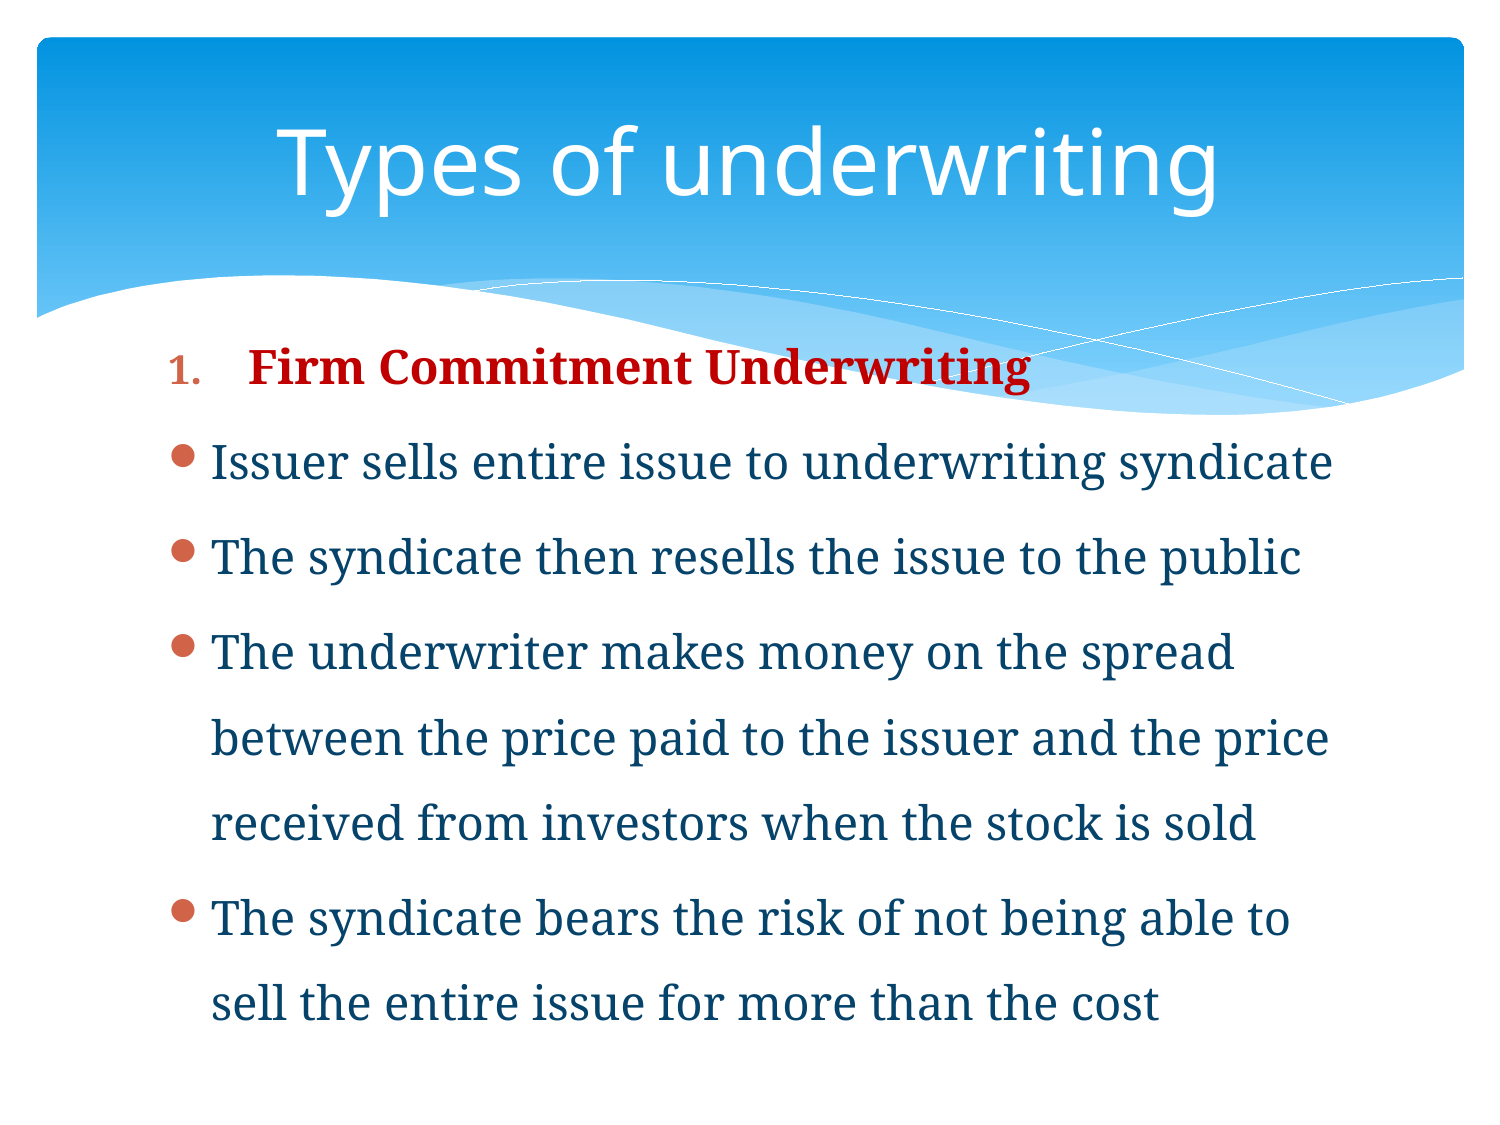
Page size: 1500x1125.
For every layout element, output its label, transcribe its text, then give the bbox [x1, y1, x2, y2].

title Types of underwriting [75, 55, 1425, 261]
list Firm Commitment Underwriting Issuer sells entire issue to underwriting syndicate The syndicate then resells the issue to the public The underwriter makes money on the spread between the price paid to the issuer and the price received from investors when the stock is sold The syndicate bears the risk of not being able to sell the entire issue for more than the cost [153, 329, 1369, 1050]
